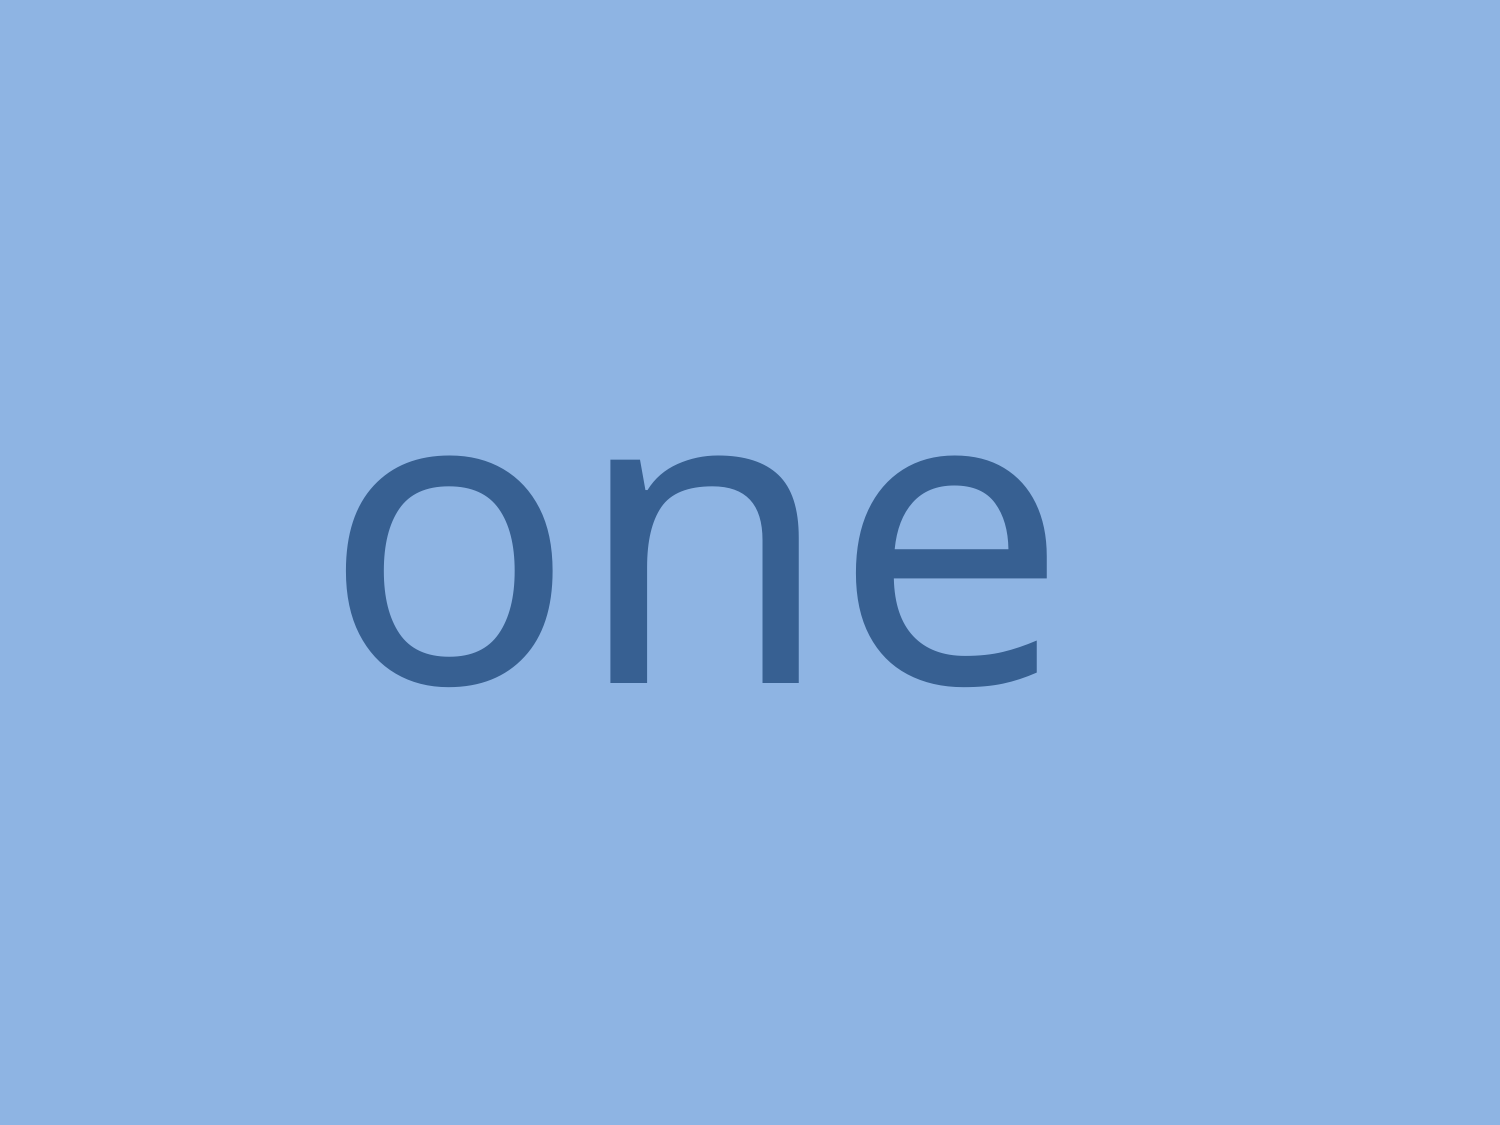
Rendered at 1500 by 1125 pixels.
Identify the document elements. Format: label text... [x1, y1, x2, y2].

text_box one [41, 259, 1459, 775]
